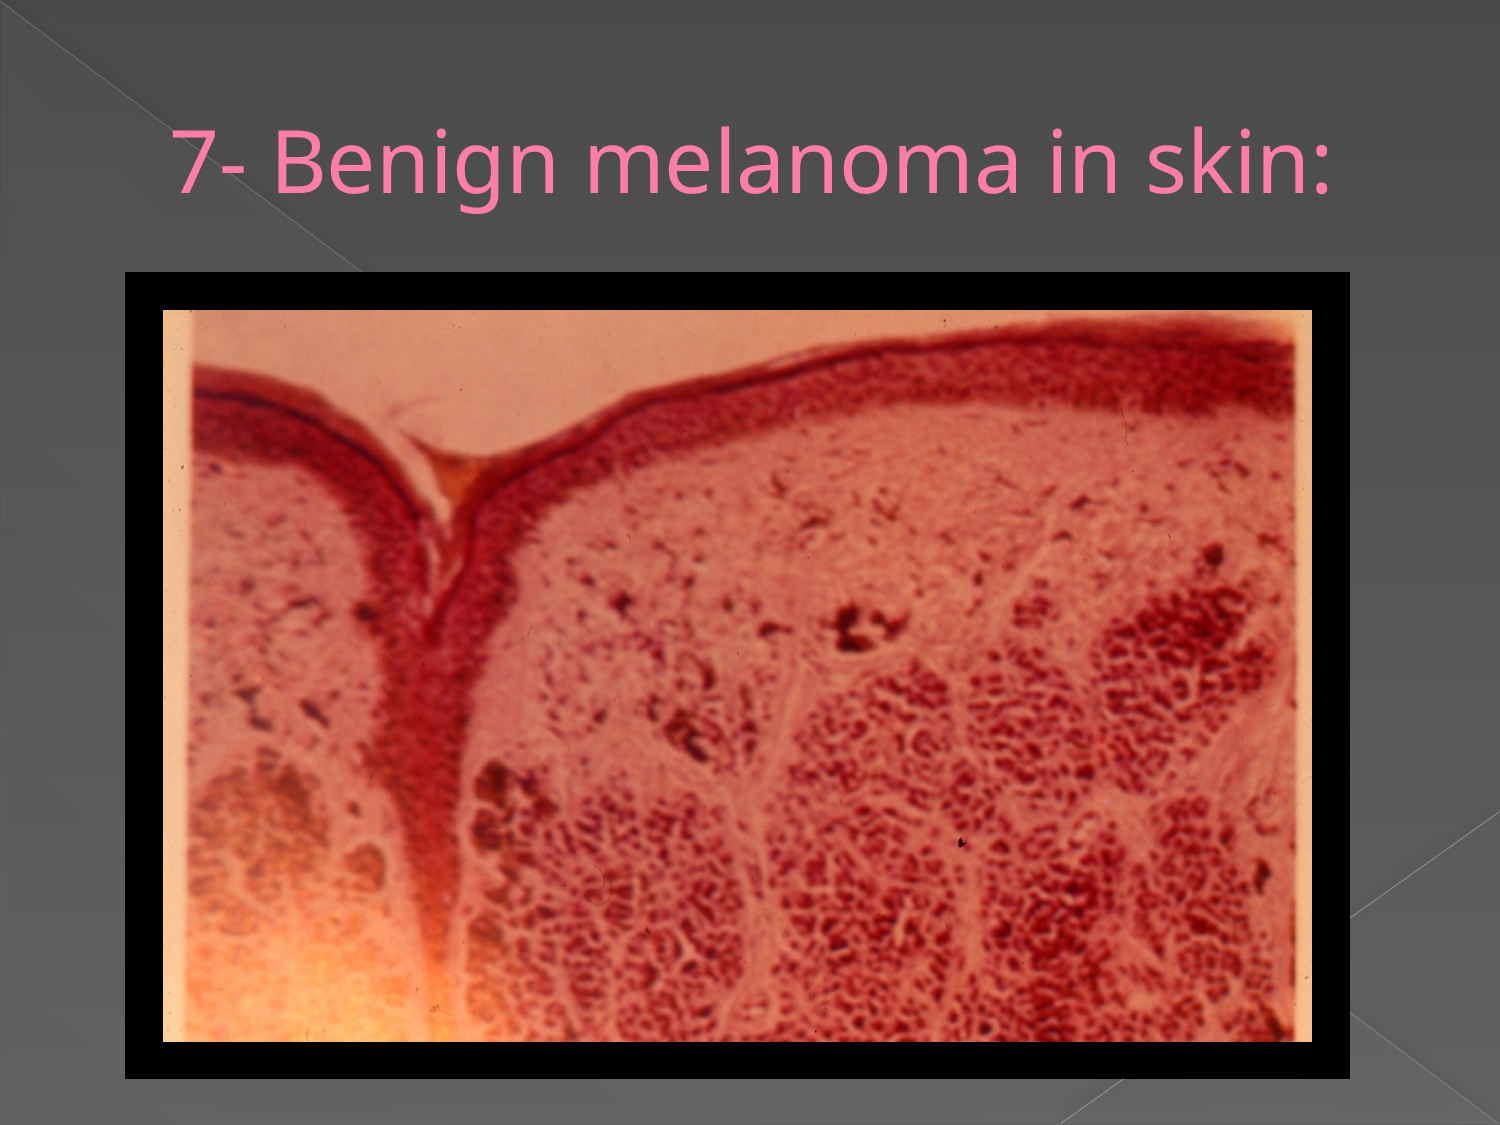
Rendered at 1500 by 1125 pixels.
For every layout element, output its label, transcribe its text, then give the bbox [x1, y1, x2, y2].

title 7- Benign melanoma in skin: [75, 43, 1425, 274]
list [162, 309, 1313, 1043]
